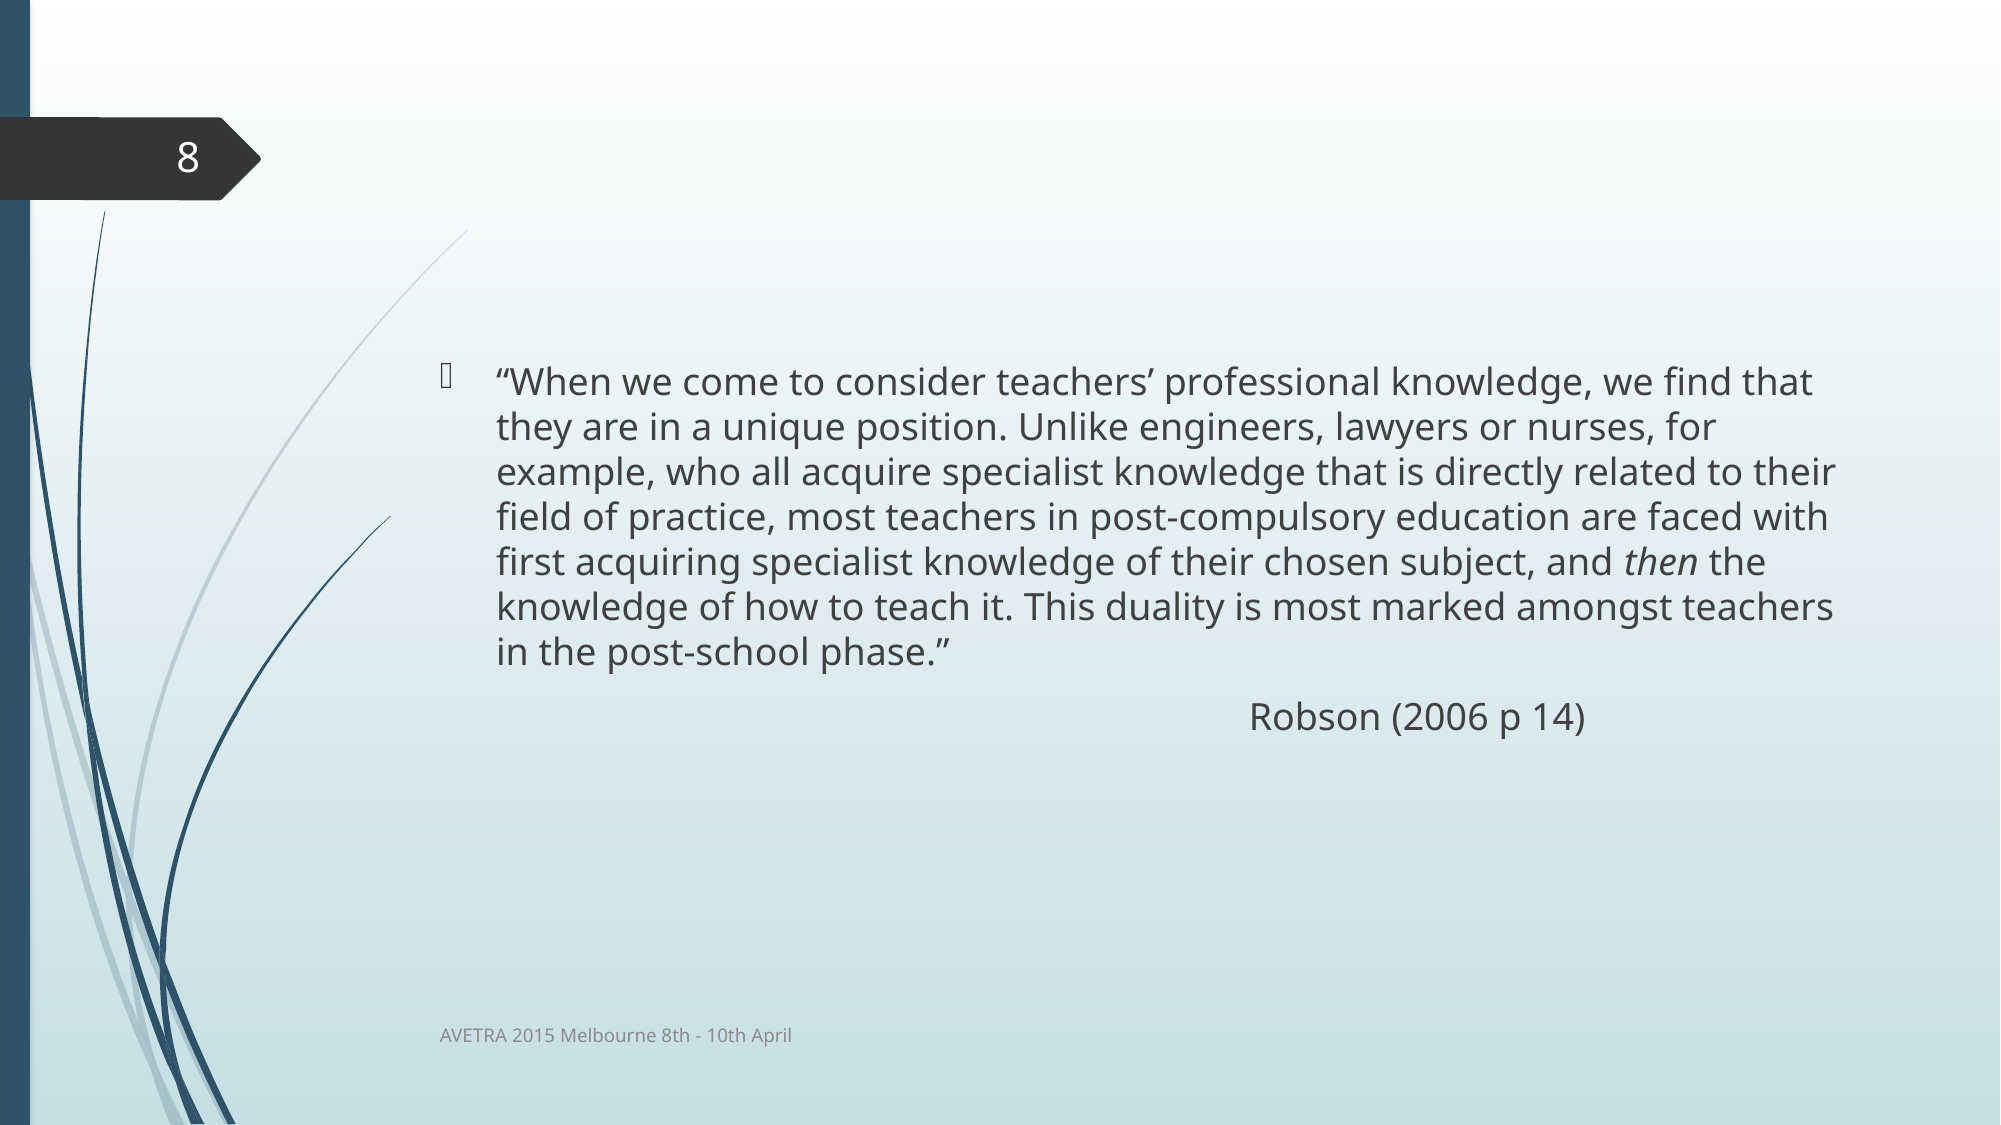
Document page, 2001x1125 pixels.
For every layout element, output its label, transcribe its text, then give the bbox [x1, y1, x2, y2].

slide_number 8 [87, 129, 216, 190]
list “When we come to consider teachers’ professional knowledge, we find that they are in a unique position. Unlike engineers, lawyers or nurses, for example, who all acquire specialist knowledge that is directly related to their field of practice, most teachers in post-compulsory education are faced with first acquiring specialist knowledge of their chosen subject, and then the knowledge of how to teach it. This duality is most marked amongst teachers in the post-school phase.” Robson (2006 p 14) [424, 350, 1888, 970]
footer AVETRA 2015 Melbourne 8th - 10th April [424, 1006, 1675, 1067]
